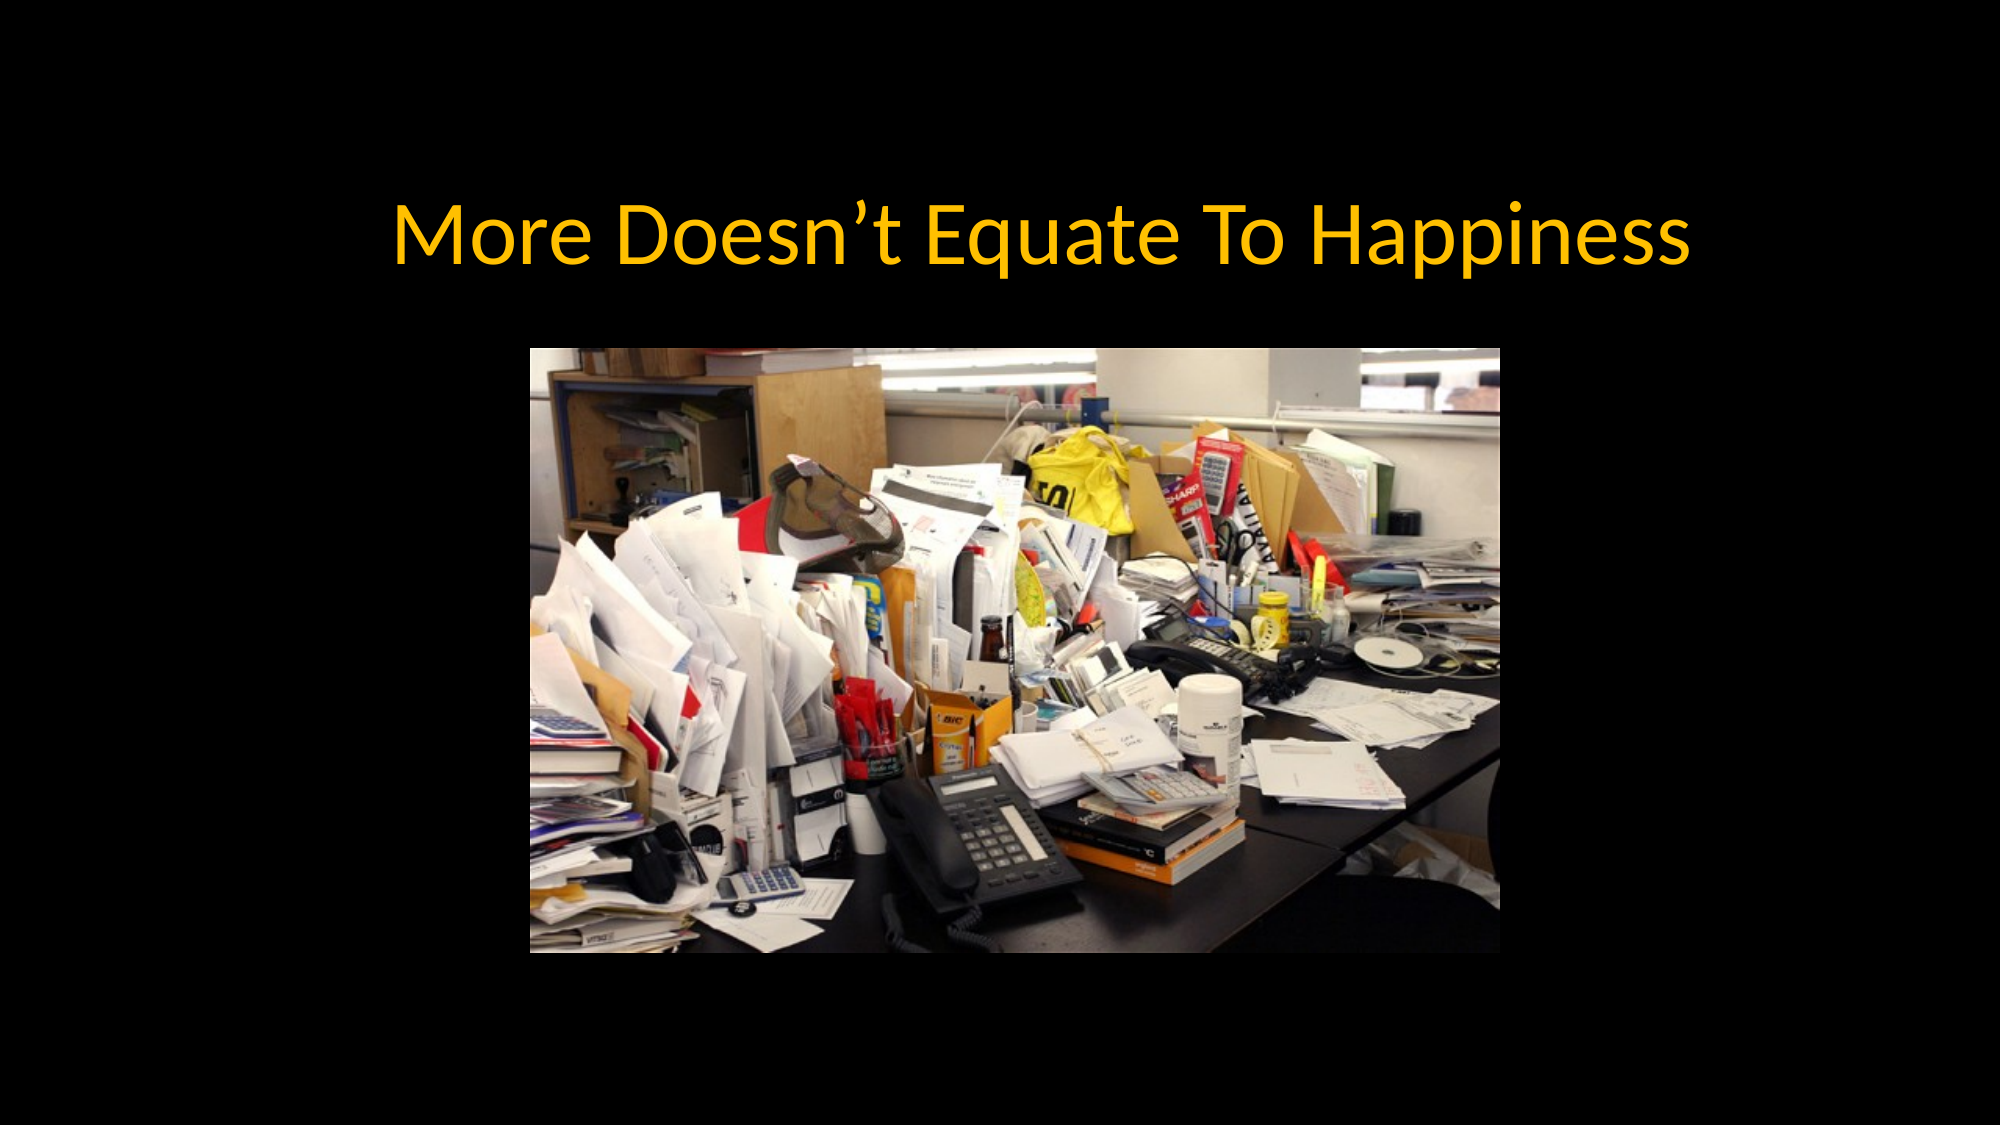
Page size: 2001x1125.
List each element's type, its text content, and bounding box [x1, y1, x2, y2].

picture [530, 348, 1500, 953]
list More Doesn’t Equate To Happiness [163, 178, 1923, 519]
